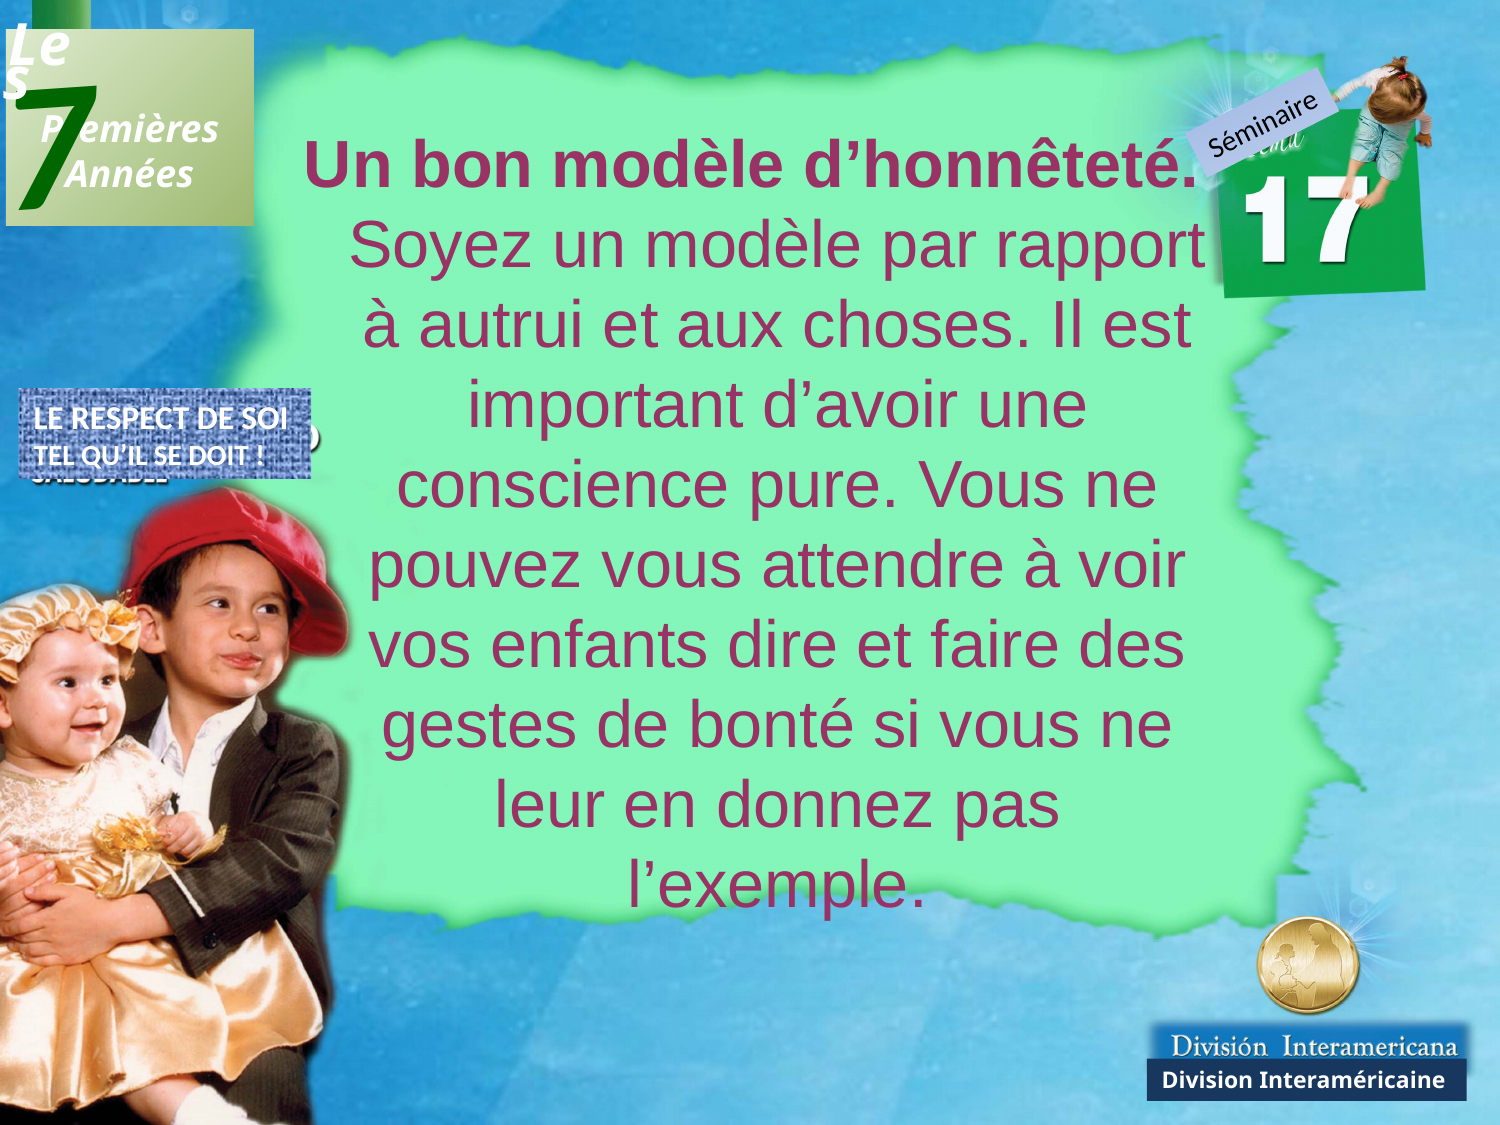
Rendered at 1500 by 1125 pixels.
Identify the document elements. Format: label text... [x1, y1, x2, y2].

picture [0, 0, 1500, 1125]
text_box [0, 17, 255, 256]
text_box Un bon modèle d’honnêteté. Soyez un modèle par rapport à autrui et aux choses. Il est important d’avoir une conscience pure. Vous ne pouvez vous attendre à voir vos enfants dire et faire des gestes de bonté si vous ne leur en donnez pas l’exemple. [289, 113, 1223, 928]
text_box Division Interaméricaine [1146, 1058, 1467, 1101]
text_box Séminaire [1184, 66, 1340, 178]
text_box LE RESPECT DE SOI TEL QU’IL SE DOIT ! [18, 388, 312, 479]
